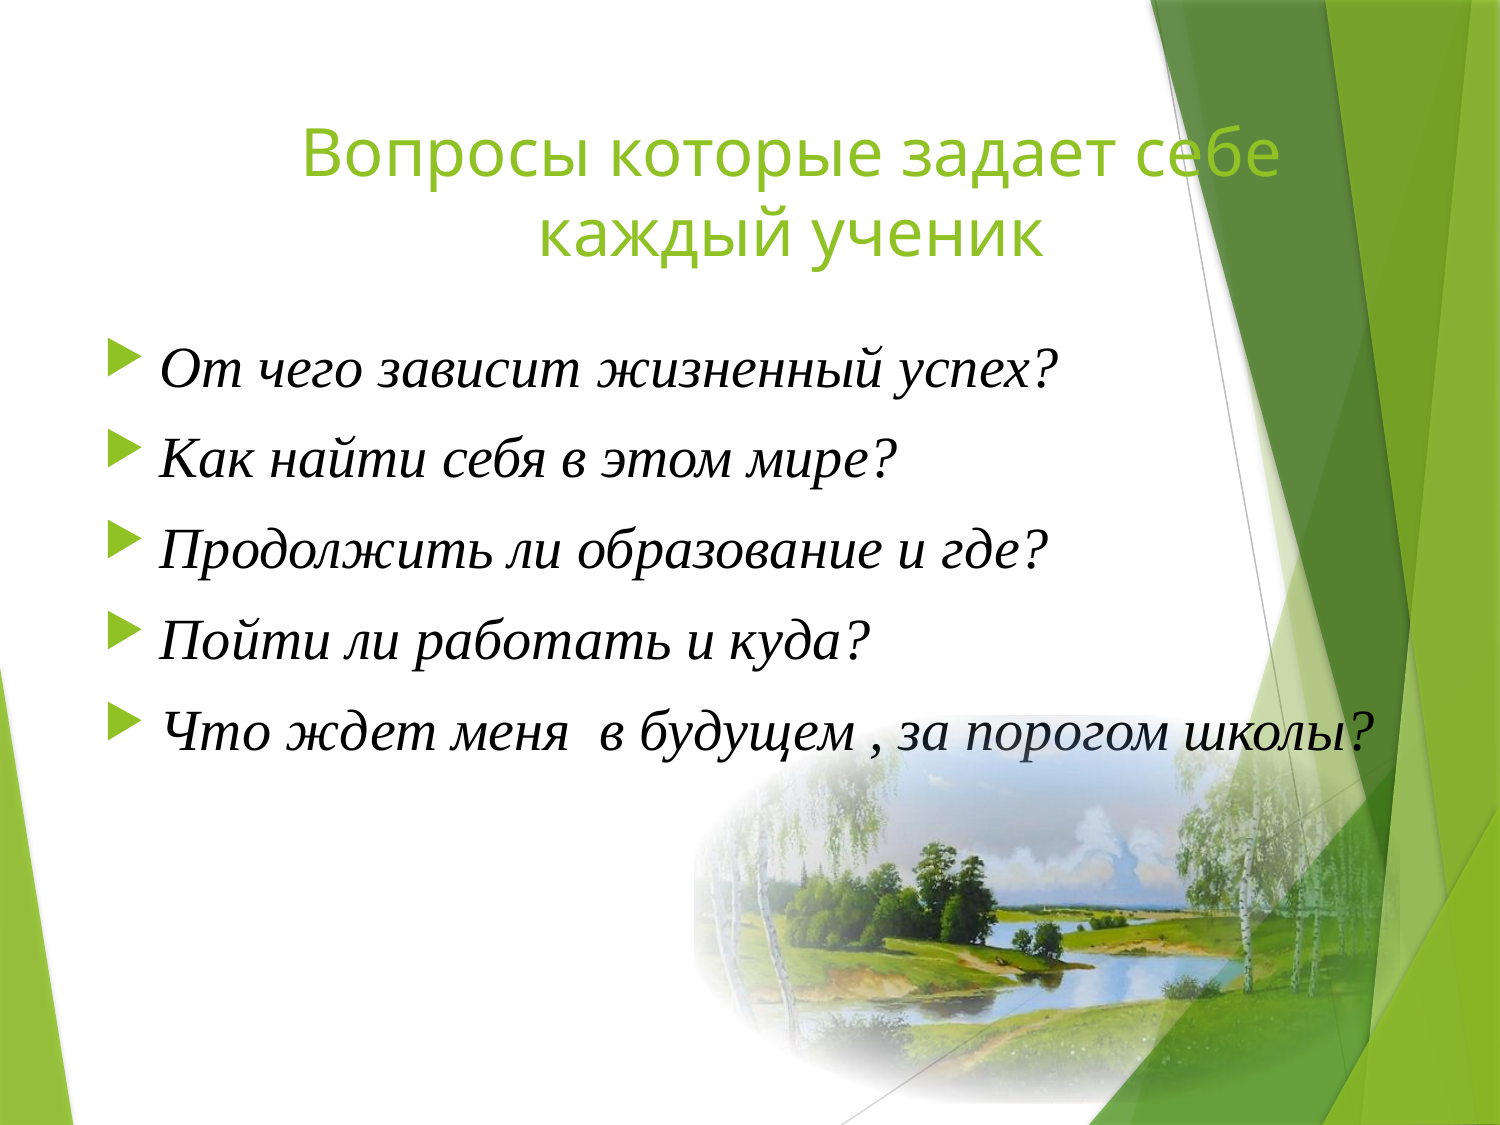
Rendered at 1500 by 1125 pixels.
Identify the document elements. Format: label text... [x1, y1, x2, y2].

title Вопросы которые задает себе каждый ученик [183, 102, 1400, 255]
picture [693, 715, 1401, 1104]
list От чего зависит жизненный успех? Как найти себя в этом мире? Продолжить ли образование и где? Пойти ли работать и куда? Что ждет меня в будущем , за порогом школы? [88, 255, 1400, 875]
